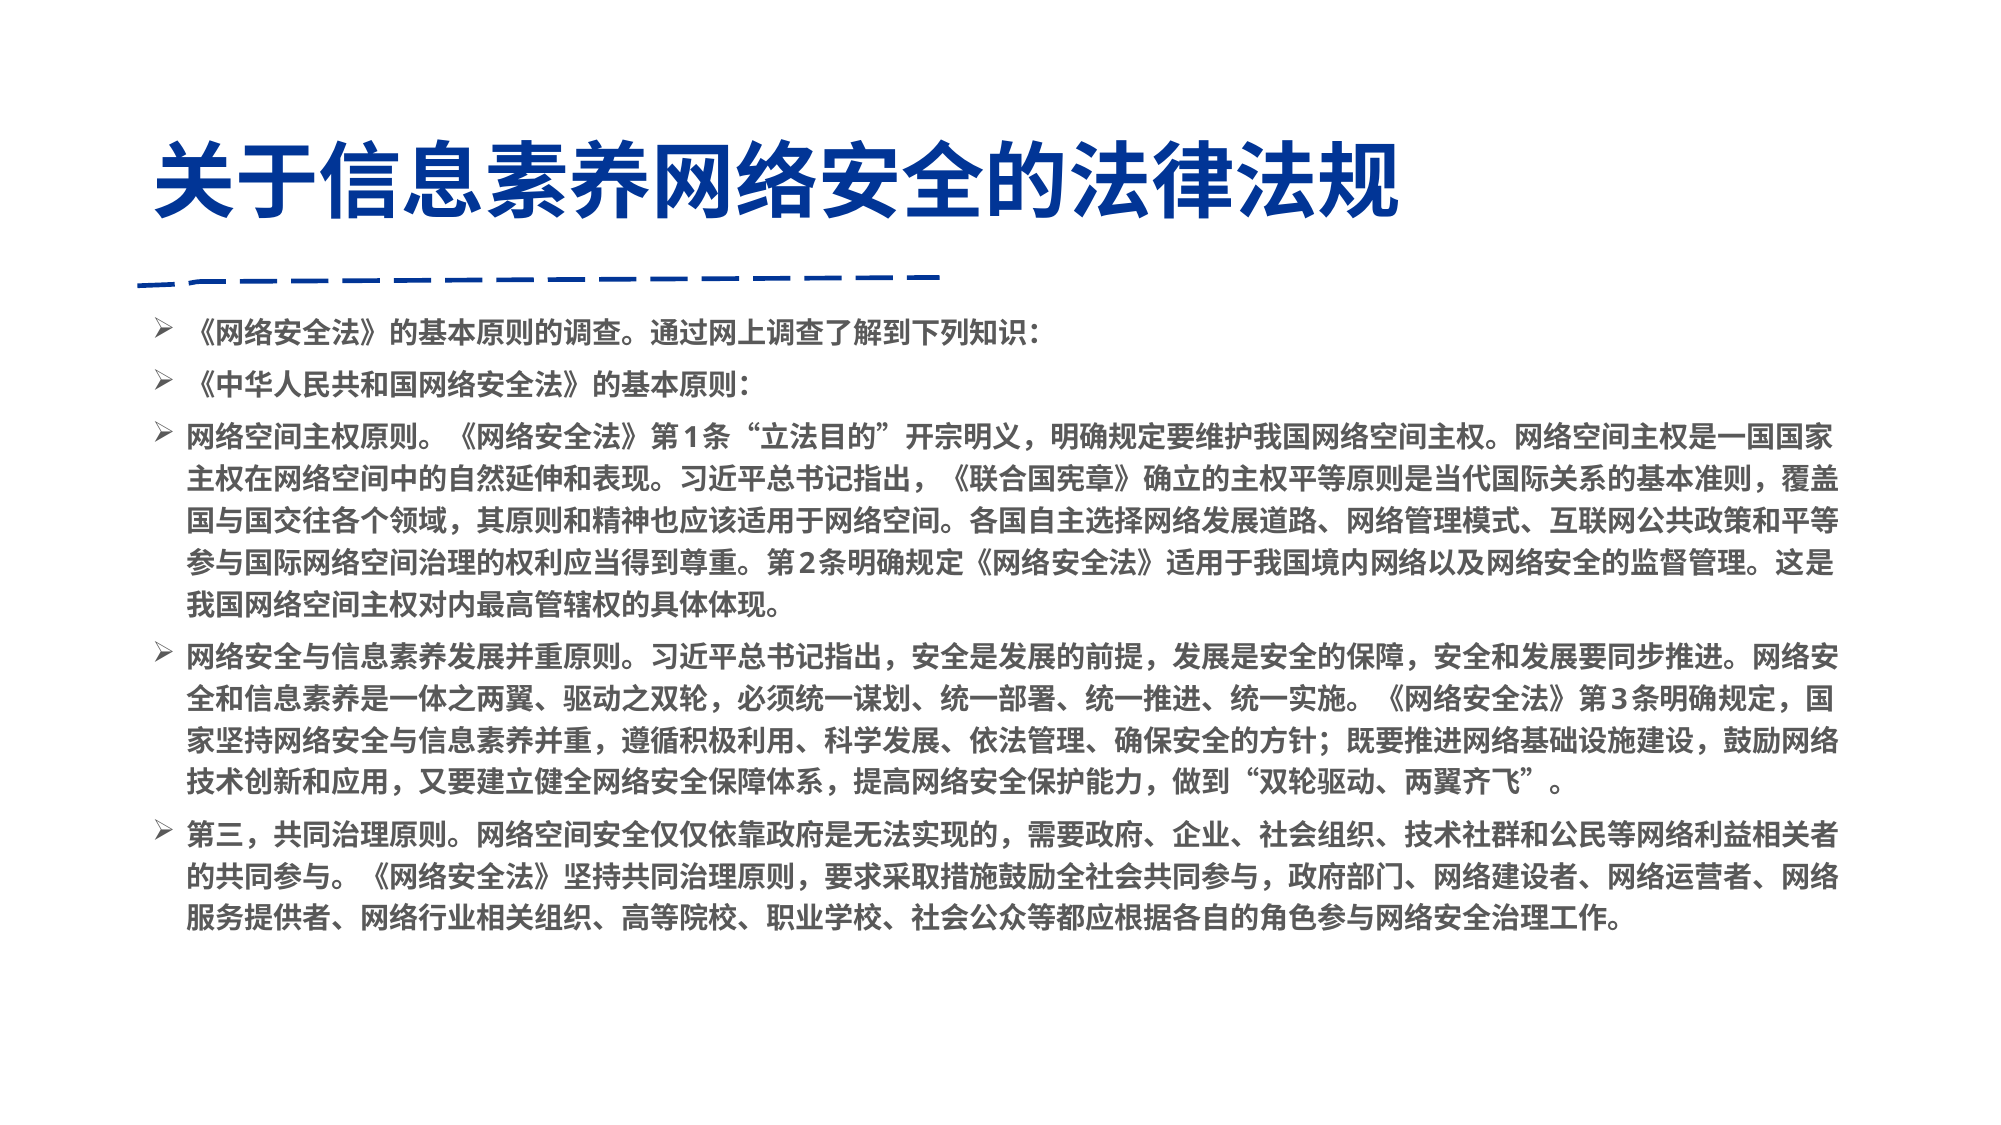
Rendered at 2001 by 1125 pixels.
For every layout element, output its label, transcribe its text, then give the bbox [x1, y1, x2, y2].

list 《网络安全法》的基本原则的调查。通过网上调查了解到下列知识： 《中华人民共和国网络安全法》的基本原则： 网络空间主权原则。《网络安全法》第1条“立法目的”开宗明义，明确规定要维护我国网络空间主权。网络空间主权是一国国家主权在网络空间中的自然延伸和表现。习近平总书记指出，《联合国宪章》确立的主权平等原则是当代国际关系的基本准则，覆盖国与国交往各个领域，其原则和精神也应该适用于网络空间。各国自主选择网络发展道路、网络管理模式、互联网公共政策和平等参与国际网络空间治理的权利应当得到尊重。第2条明确规定《网络安全法》适用于我国境内网络以及网络安全的监督管理。这是我国网络空间主权对内最高管辖权的具体体现。 网络安全与信息素养发展并重原则。习近平总书记指出，安全是发展的前提，发展是安全的保障，安全和发展要同步推进。网络安全和信息素养是一体之两翼、驱动之双轮，必须统一谋划、统一部署、统一推进、统一实施。《网络安全法》第3条明确规定，国家坚持网络安全与信息素养并重，遵循积极利用、科学发展、依法管理、确保安全的方针；既要推进网络基础设施建设，鼓励网络技术创新和应用，又要建立健全网络安全保障体系，提高网络安全保护能力，做到“双轮驱动、两翼齐飞”。 第三，共同治理原则。网络空间安全仅仅依靠政府是无法实现的，需要政府、企业、社会组织、技术社群和公民等网络利益相关者的共同参与。《网络安全法》坚持共同治理原则，要求采取措施鼓励全社会共同参与，政府部门、网络建设者、网络运营者、网络服务提供者、网络行业相关组织、高等院校、职业学校、社会公众等都应根据各自的角色参与网络安全治理工作。 [137, 299, 1863, 1014]
title 关于信息素养网络安全的法律法规 [137, 59, 1863, 278]
